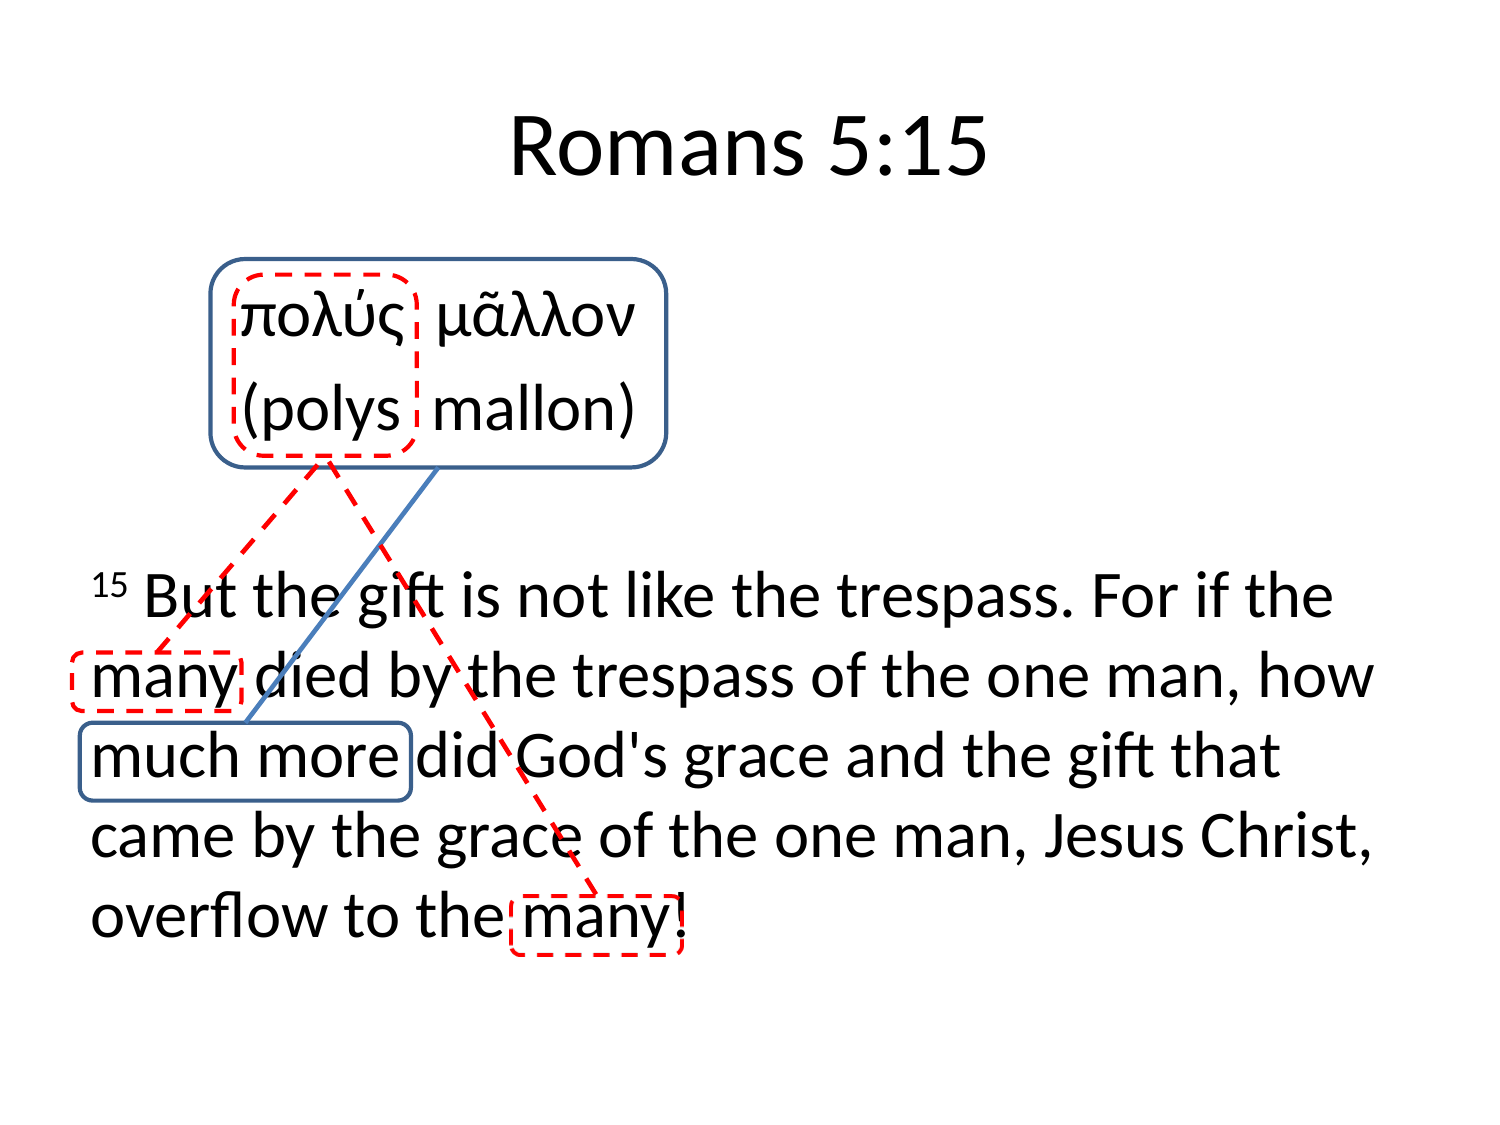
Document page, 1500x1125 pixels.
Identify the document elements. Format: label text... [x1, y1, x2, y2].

title Romans 5:15 [75, 45, 1425, 233]
picture [508, 894, 684, 957]
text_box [156, 455, 324, 653]
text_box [245, 660, 320, 723]
text_box [231, 272, 419, 454]
text_box [208, 256, 669, 470]
list πολύς μᾶλλον (polys mallon) 15 But the gift is not like the trespass. For if the many died by the trespass of the one man, how much more did God's grace and the gift that came by the grace of the one man, Jesus Christ, overflow to the many! [75, 262, 1425, 1005]
text_box [69, 650, 240, 714]
text_box [77, 720, 320, 803]
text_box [325, 455, 597, 895]
